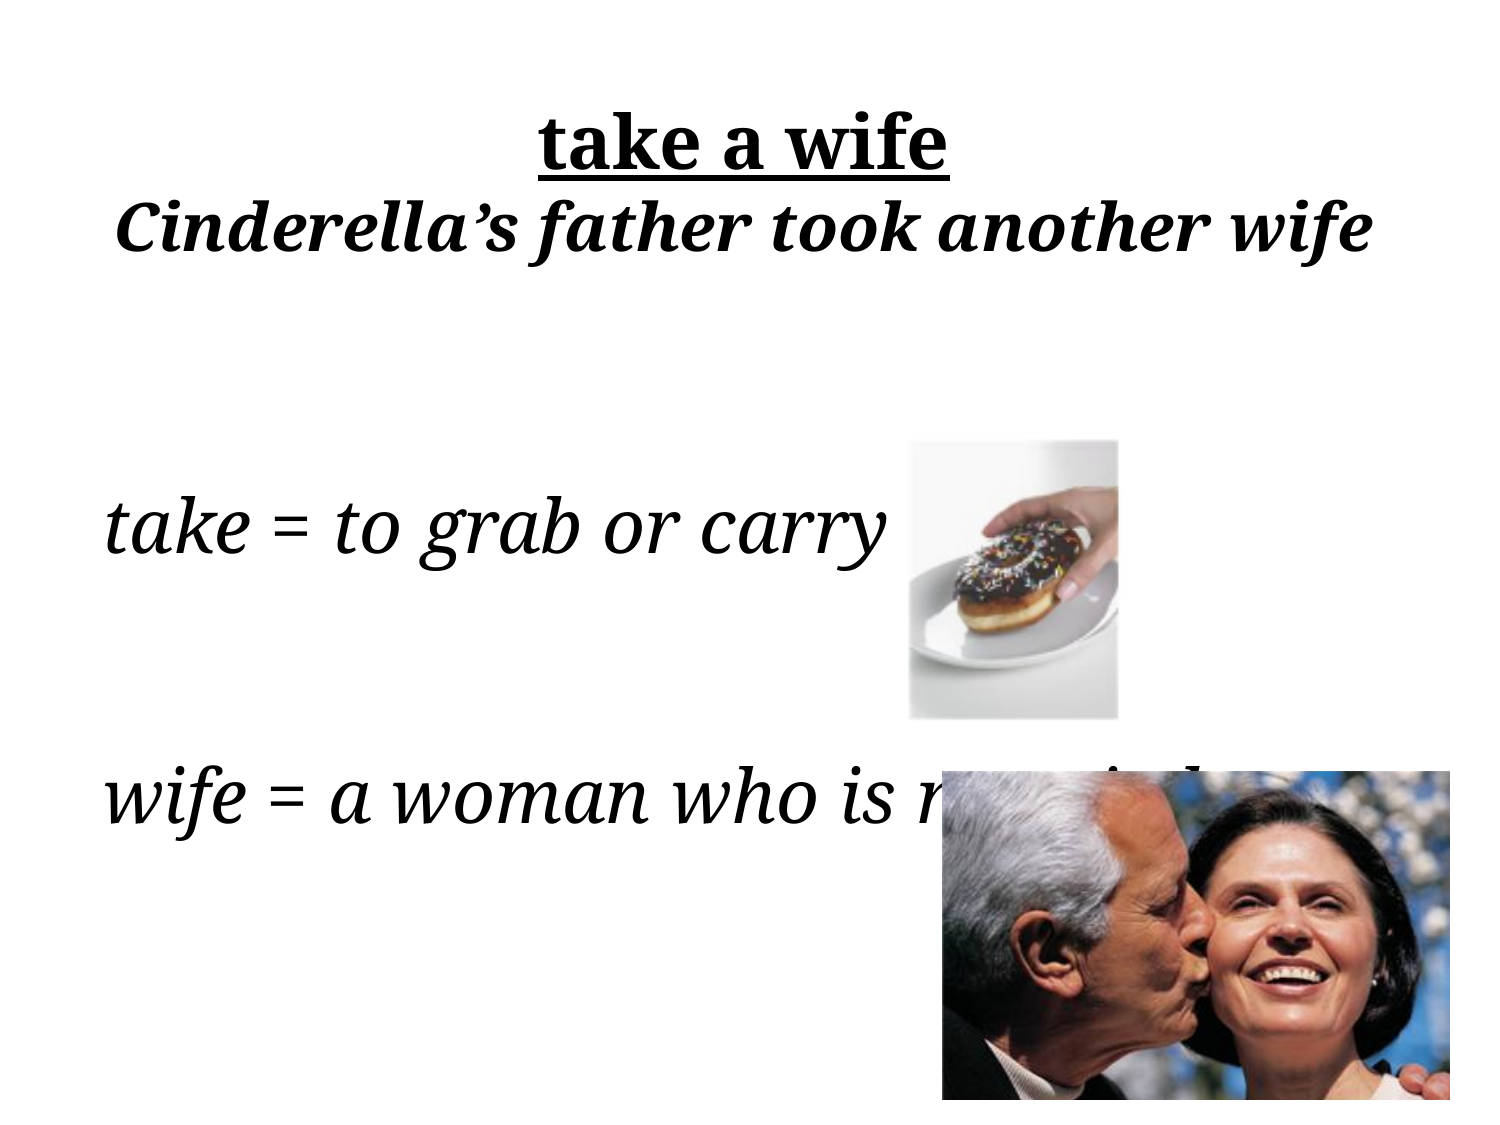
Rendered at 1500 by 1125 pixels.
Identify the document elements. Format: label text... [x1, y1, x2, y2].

text_box take = to grab or carry away wife = a woman who is married [87, 471, 1300, 847]
picture [899, 431, 1126, 726]
text_box take a wife Cinderella’s father took another wife [87, 87, 1400, 273]
picture [941, 771, 1451, 1101]
